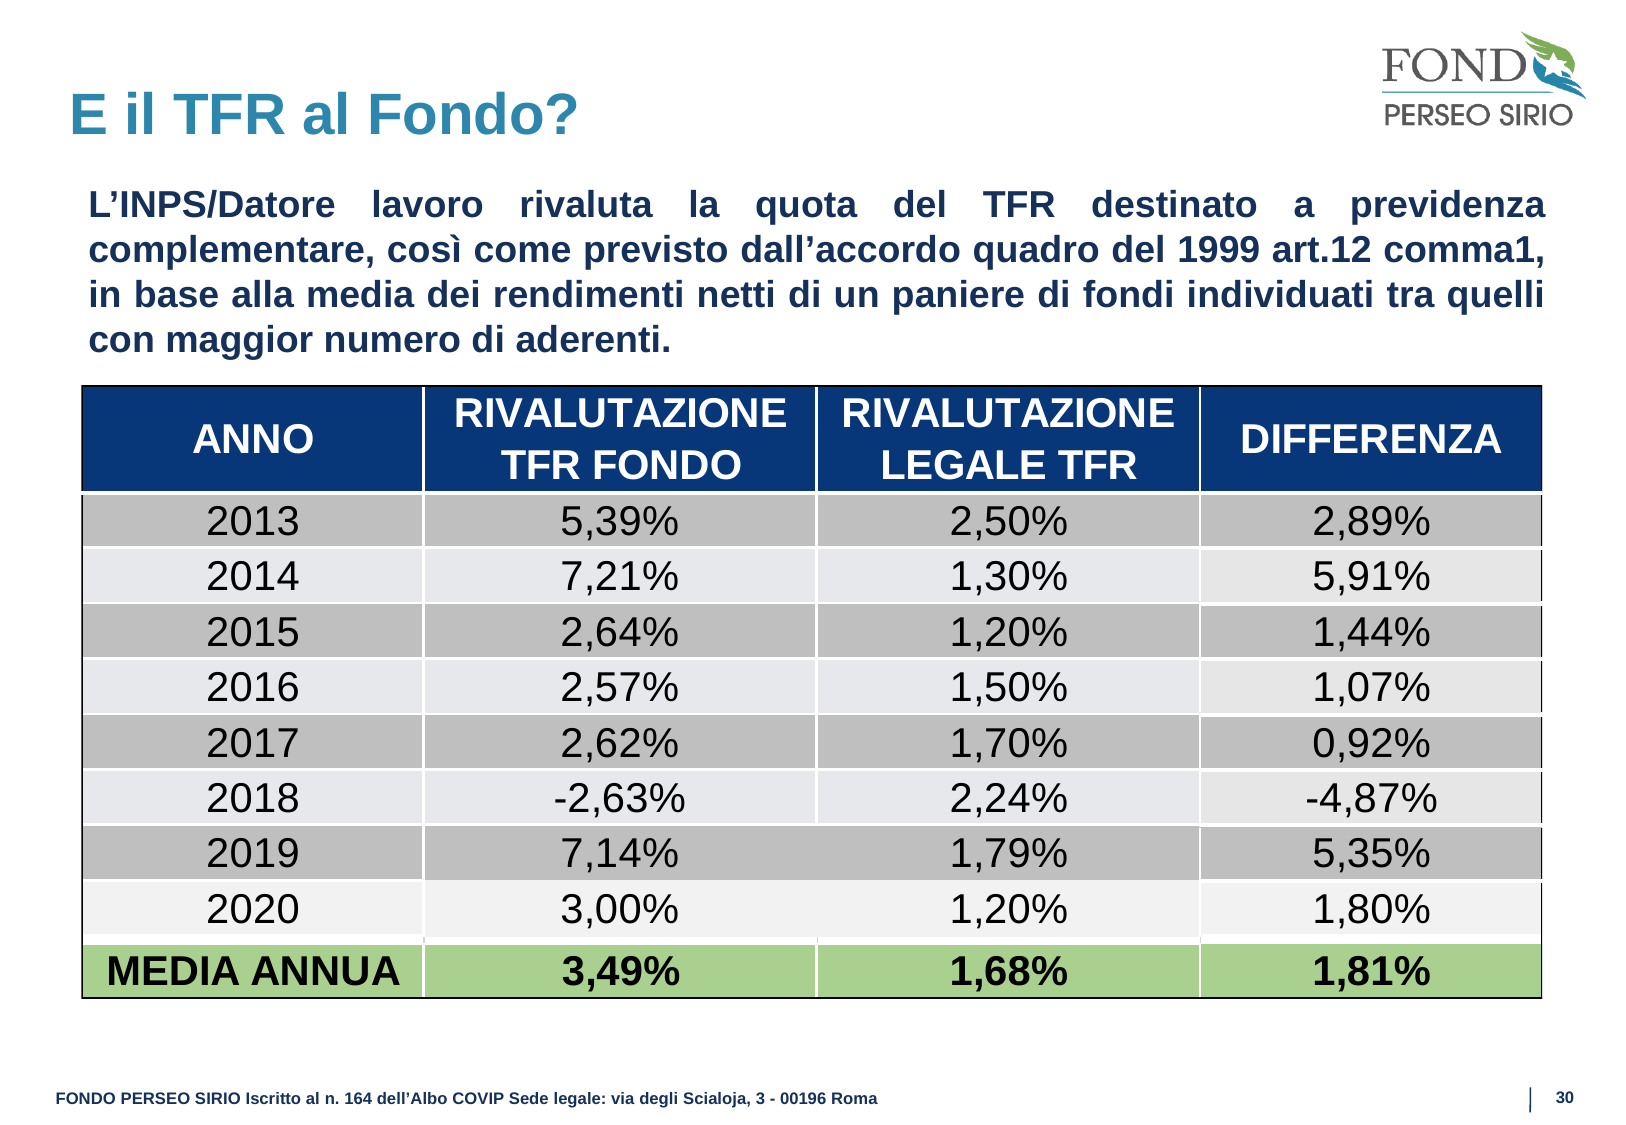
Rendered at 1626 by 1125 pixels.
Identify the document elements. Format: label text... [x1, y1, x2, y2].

footer FONDO PERSEO SIRIO Iscritto al n. 164 dell’Albo COVIP Sede legale: via degli Scialoja, 3 - 00196 Roma [40, 1082, 1504, 1125]
list L’INPS/Datore lavoro rivaluta la quota del TFR destinato a previdenza complementare, così come previsto dall’accordo quadro del 1999 art.12 comma1, in base alla media dei rendimenti netti di un paniere di fondi individuati tra quelli con maggior numero di aderenti. [73, 172, 1562, 1027]
slide_number 30 [1522, 1081, 1590, 1125]
title E il TFR al Fondo? [54, 12, 1590, 155]
picture [81, 385, 1544, 1000]
